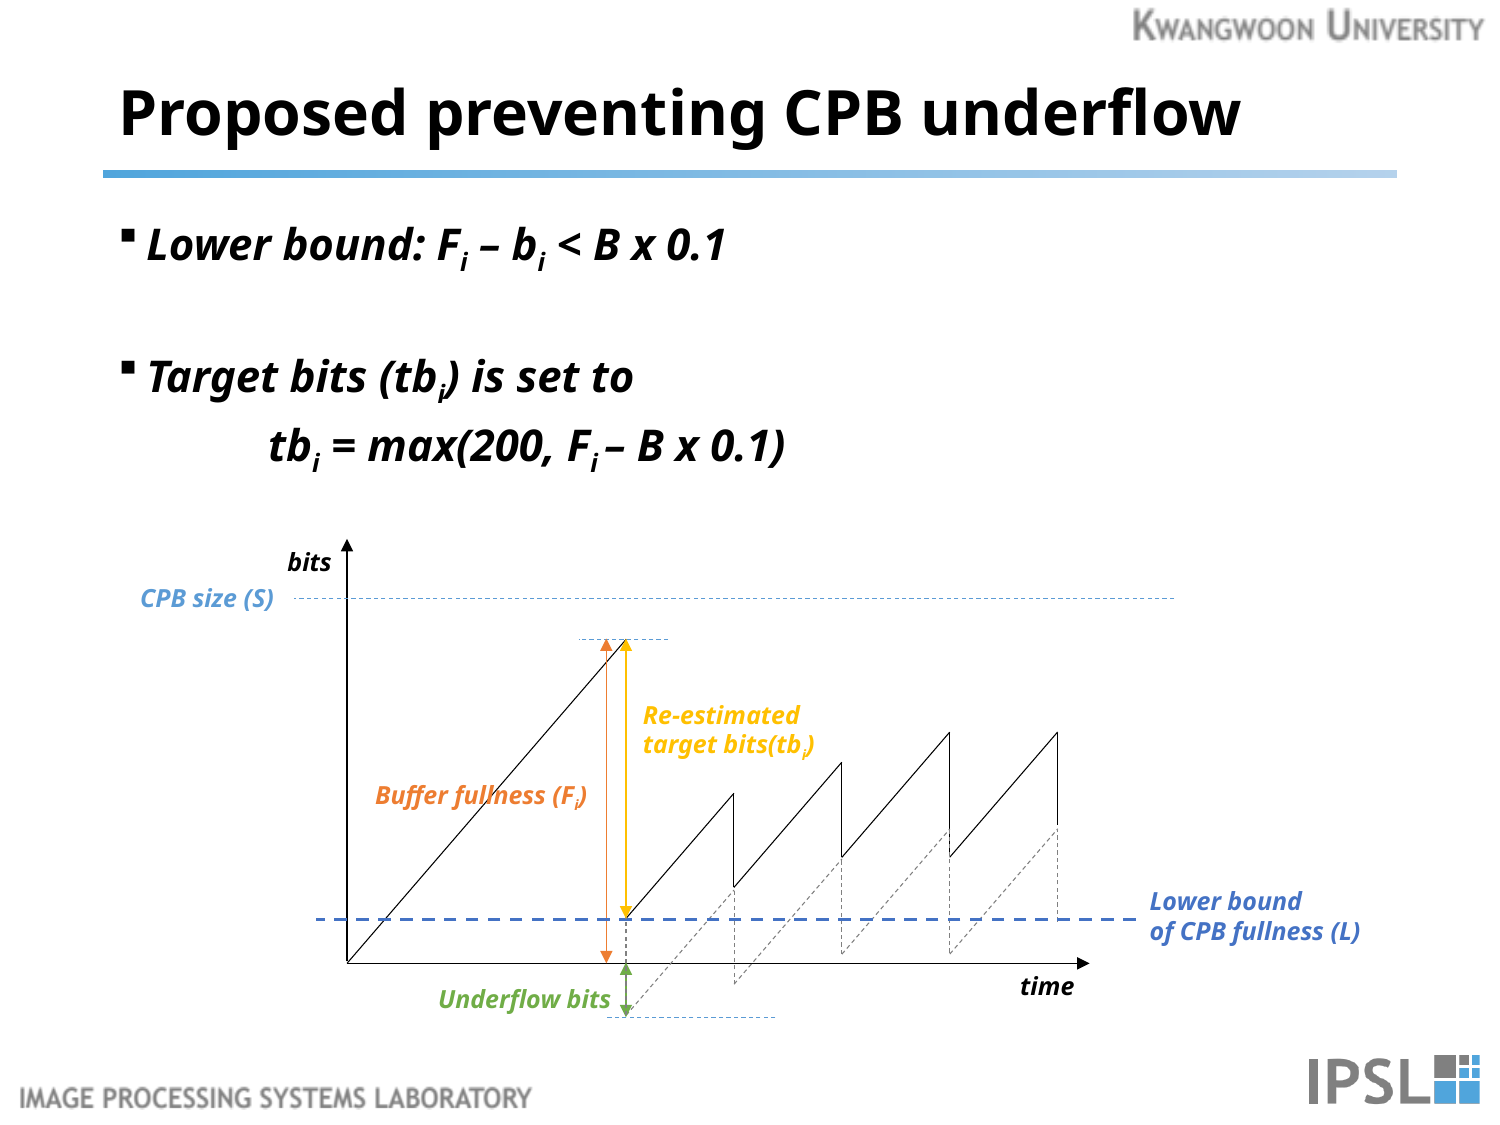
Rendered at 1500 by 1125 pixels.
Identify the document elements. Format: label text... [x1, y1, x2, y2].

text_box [627, 889, 734, 919]
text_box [841, 732, 949, 828]
text_box Lower bound of CPB fullness (L) [1134, 878, 1376, 953]
text_box Re-estimated target bits(tbi) [628, 691, 830, 771]
title Proposed preventing CPB underflow [103, 59, 1397, 171]
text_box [949, 920, 1058, 955]
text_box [733, 762, 841, 888]
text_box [627, 793, 734, 889]
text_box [841, 920, 949, 955]
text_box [949, 731, 1058, 828]
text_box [734, 920, 842, 985]
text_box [607, 640, 625, 919]
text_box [627, 920, 735, 1016]
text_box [346, 639, 606, 919]
text_box bits [272, 539, 346, 585]
text_box time [1005, 964, 1090, 1008]
list Lower bound: Fi – bi < B x 0.1 Target bits (tbi) is set to tbi = max(200, Fi – B x 0.1) [103, 209, 1397, 1014]
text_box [841, 828, 949, 919]
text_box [949, 828, 1058, 919]
text_box Underflow bits [423, 976, 627, 1021]
text_box CPB size (S) [125, 575, 290, 621]
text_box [607, 920, 625, 964]
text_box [734, 858, 841, 919]
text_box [346, 920, 606, 964]
